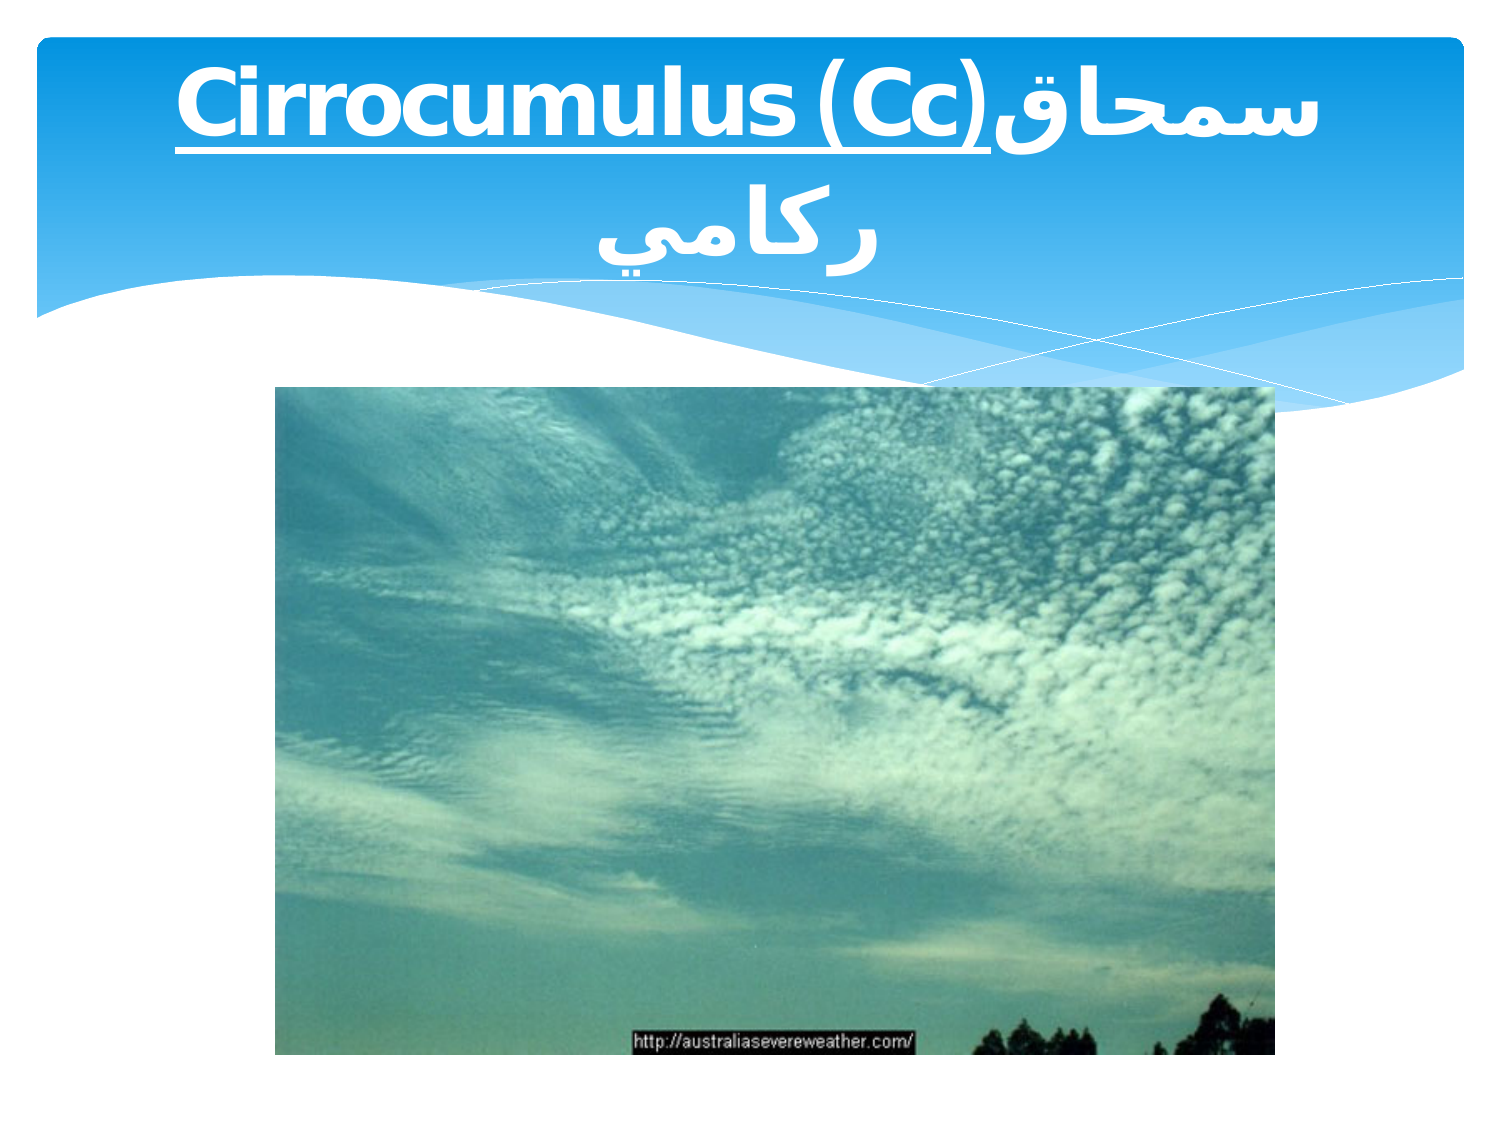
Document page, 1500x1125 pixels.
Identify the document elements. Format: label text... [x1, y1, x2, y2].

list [274, 387, 1276, 1056]
title Cirrocumulus (Cc)سمحاق ركامي [75, 55, 1425, 261]
